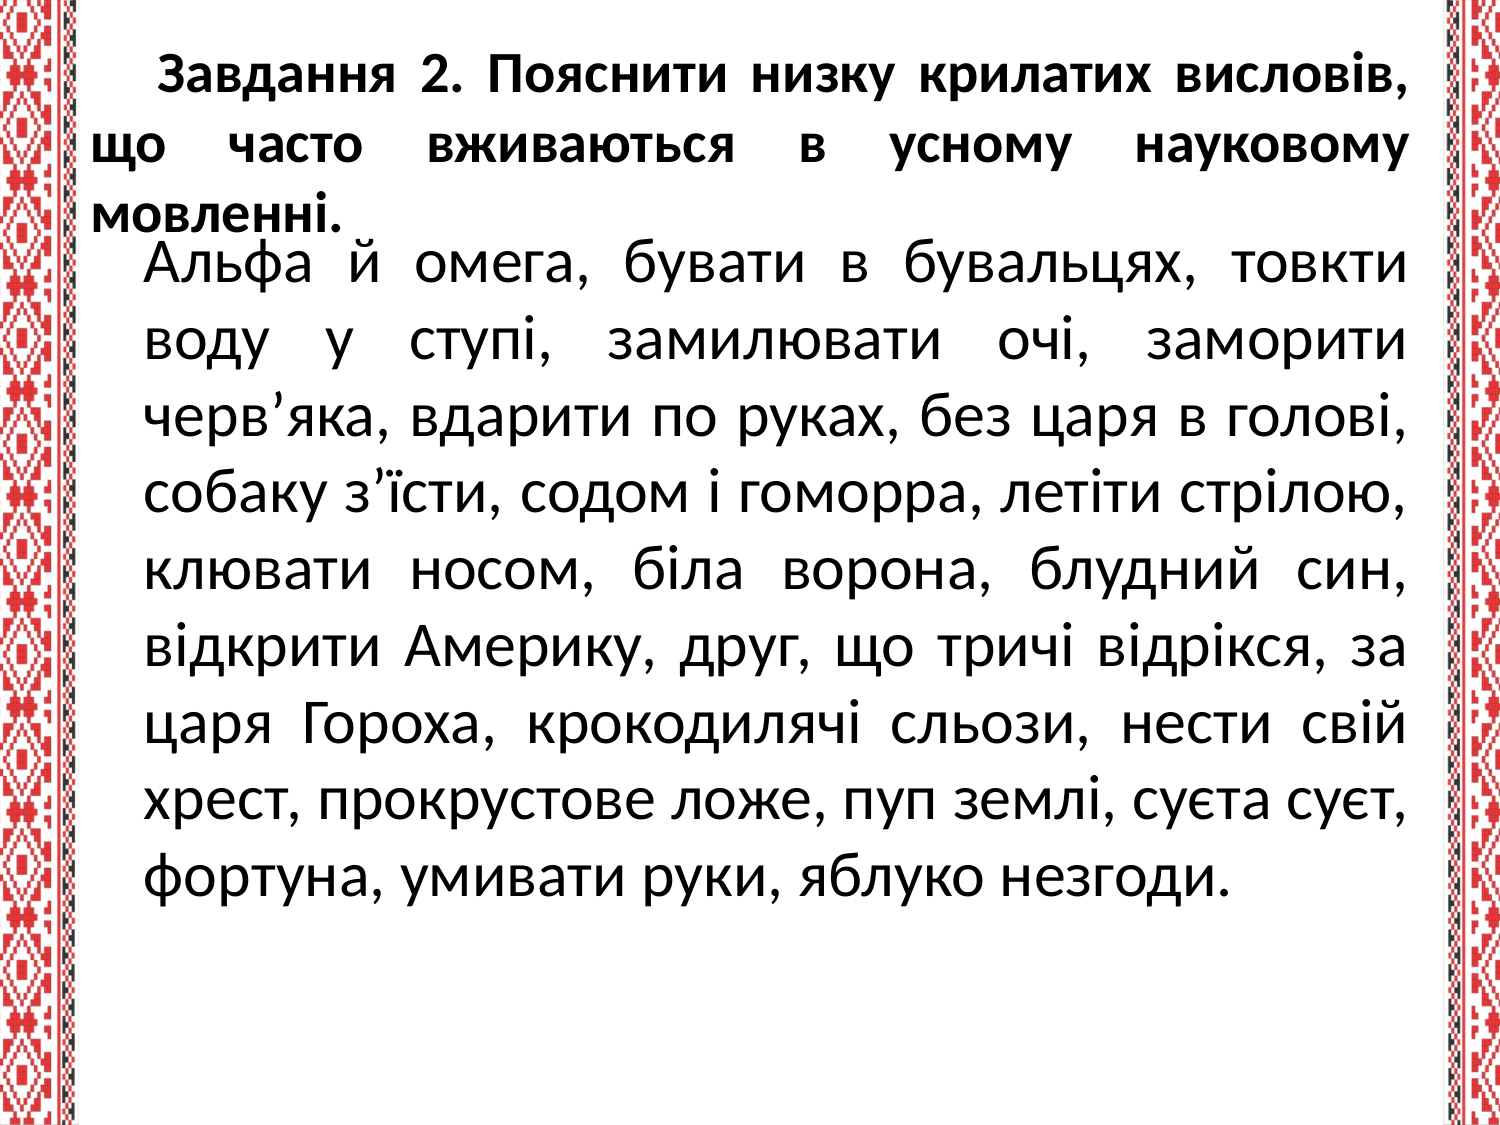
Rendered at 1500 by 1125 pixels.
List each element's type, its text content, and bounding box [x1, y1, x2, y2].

title Завдання 2. Пояснити низку крилатих висловів, що часто вживаються в усному науковому мовленні. [79, 45, 1425, 210]
picture [937, 1, 1500, 1124]
picture [0, 1, 585, 1124]
list Альфа й омега, бувати в бувальцях, товкти воду у ступі, замилювати очі, заморити черв’яка, вдарити по руках, без царя в голові, собаку з’їсти, содом і гоморра, летіти стрілою, клювати носом, біла ворона, блудний син, відкрити Америку, друг, що тричі відрікся, за царя Гороха, крокодилячі сльози, нести свій хрест, прокрустове ложе, пуп землі, суєта суєт, фортуна, умивати руки, яблуко незгоди. [79, 210, 1425, 1048]
